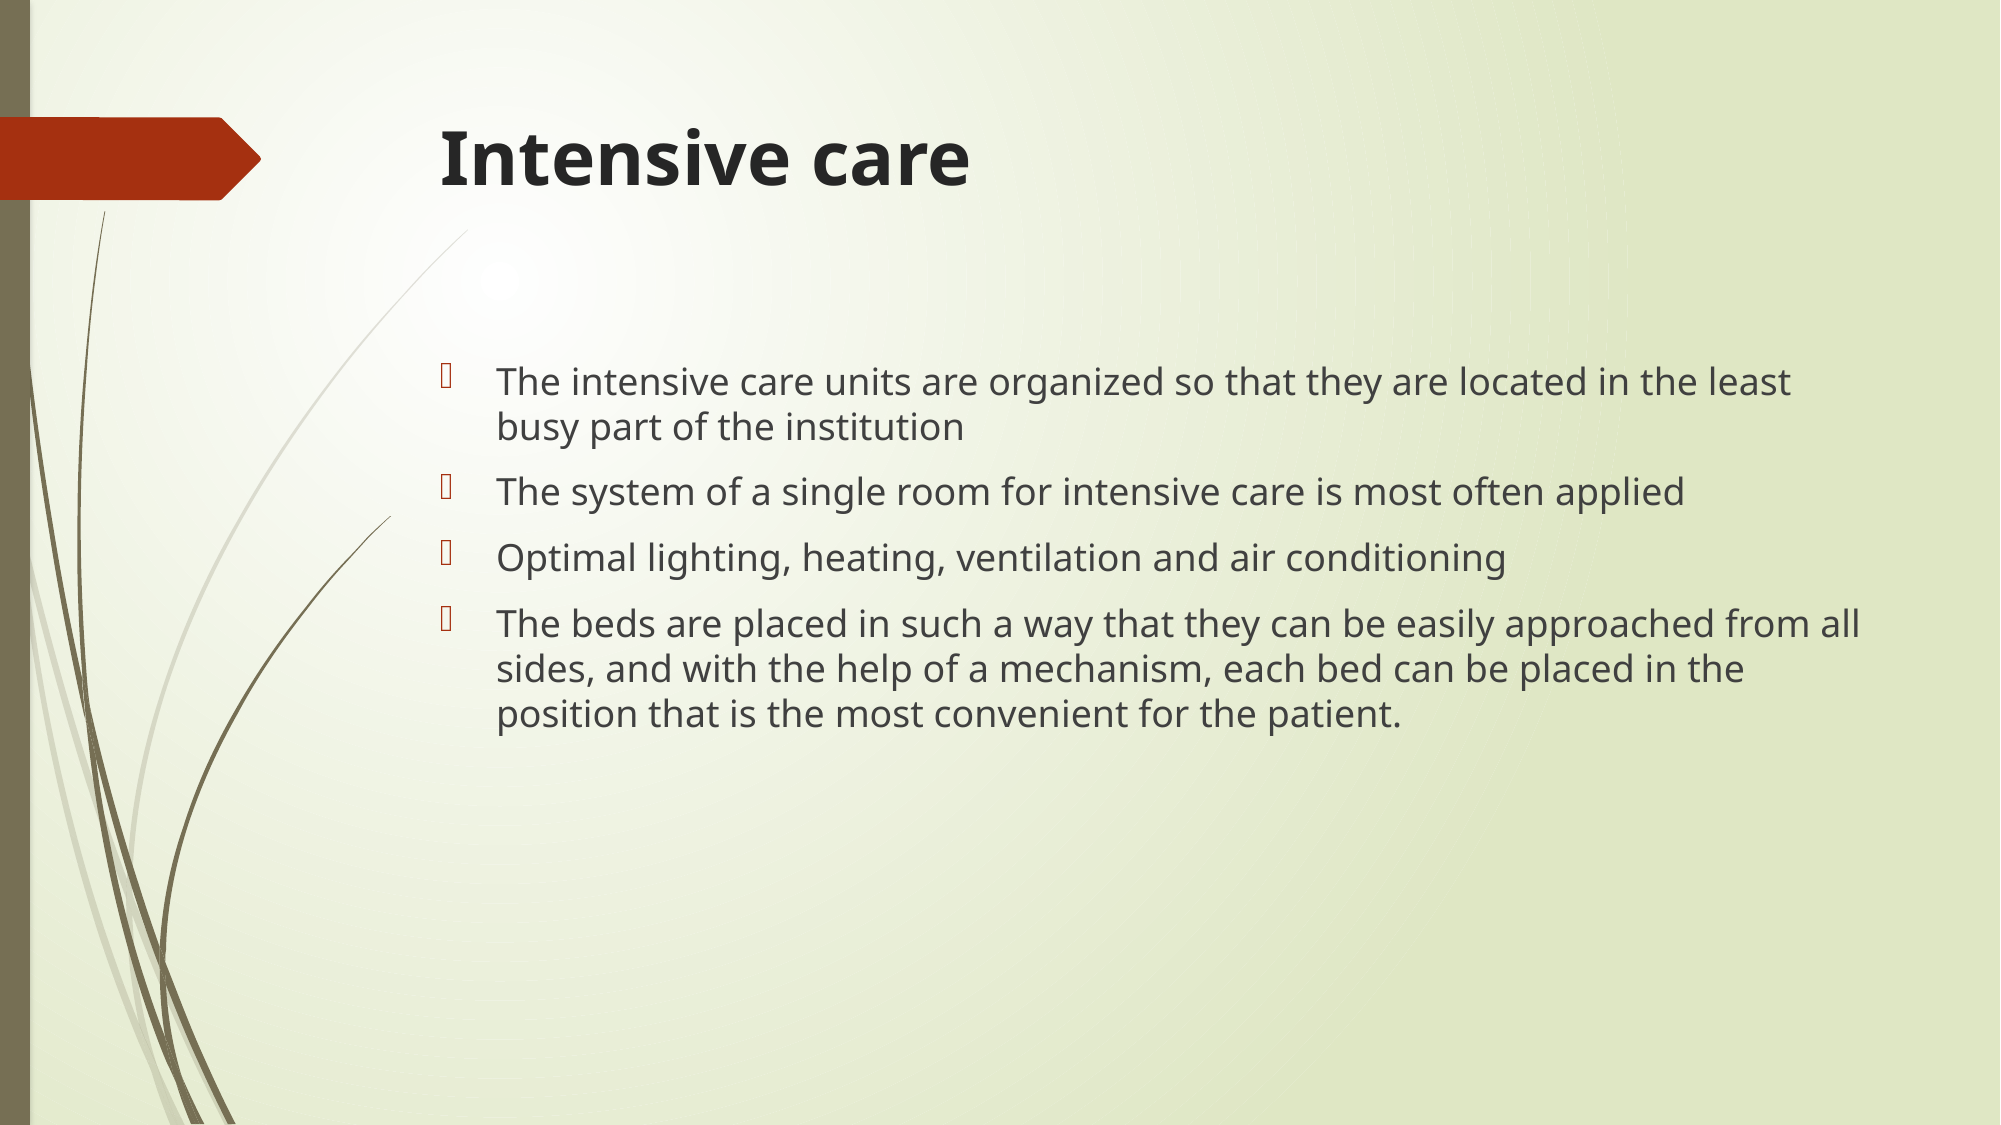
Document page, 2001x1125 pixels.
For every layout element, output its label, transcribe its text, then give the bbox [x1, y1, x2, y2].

list The intensive care units are organized so that they are located in the least busy part of the institution The system of a single room for intensive care is most often applied Optimal lighting, heating, ventilation and air conditioning The beds are placed in such a way that they can be easily approached from all sides, and with the help of a mechanism, each bed can be placed in the position that is the most convenient for the patient. [424, 350, 1888, 970]
title Intensive care [425, 102, 1888, 313]
